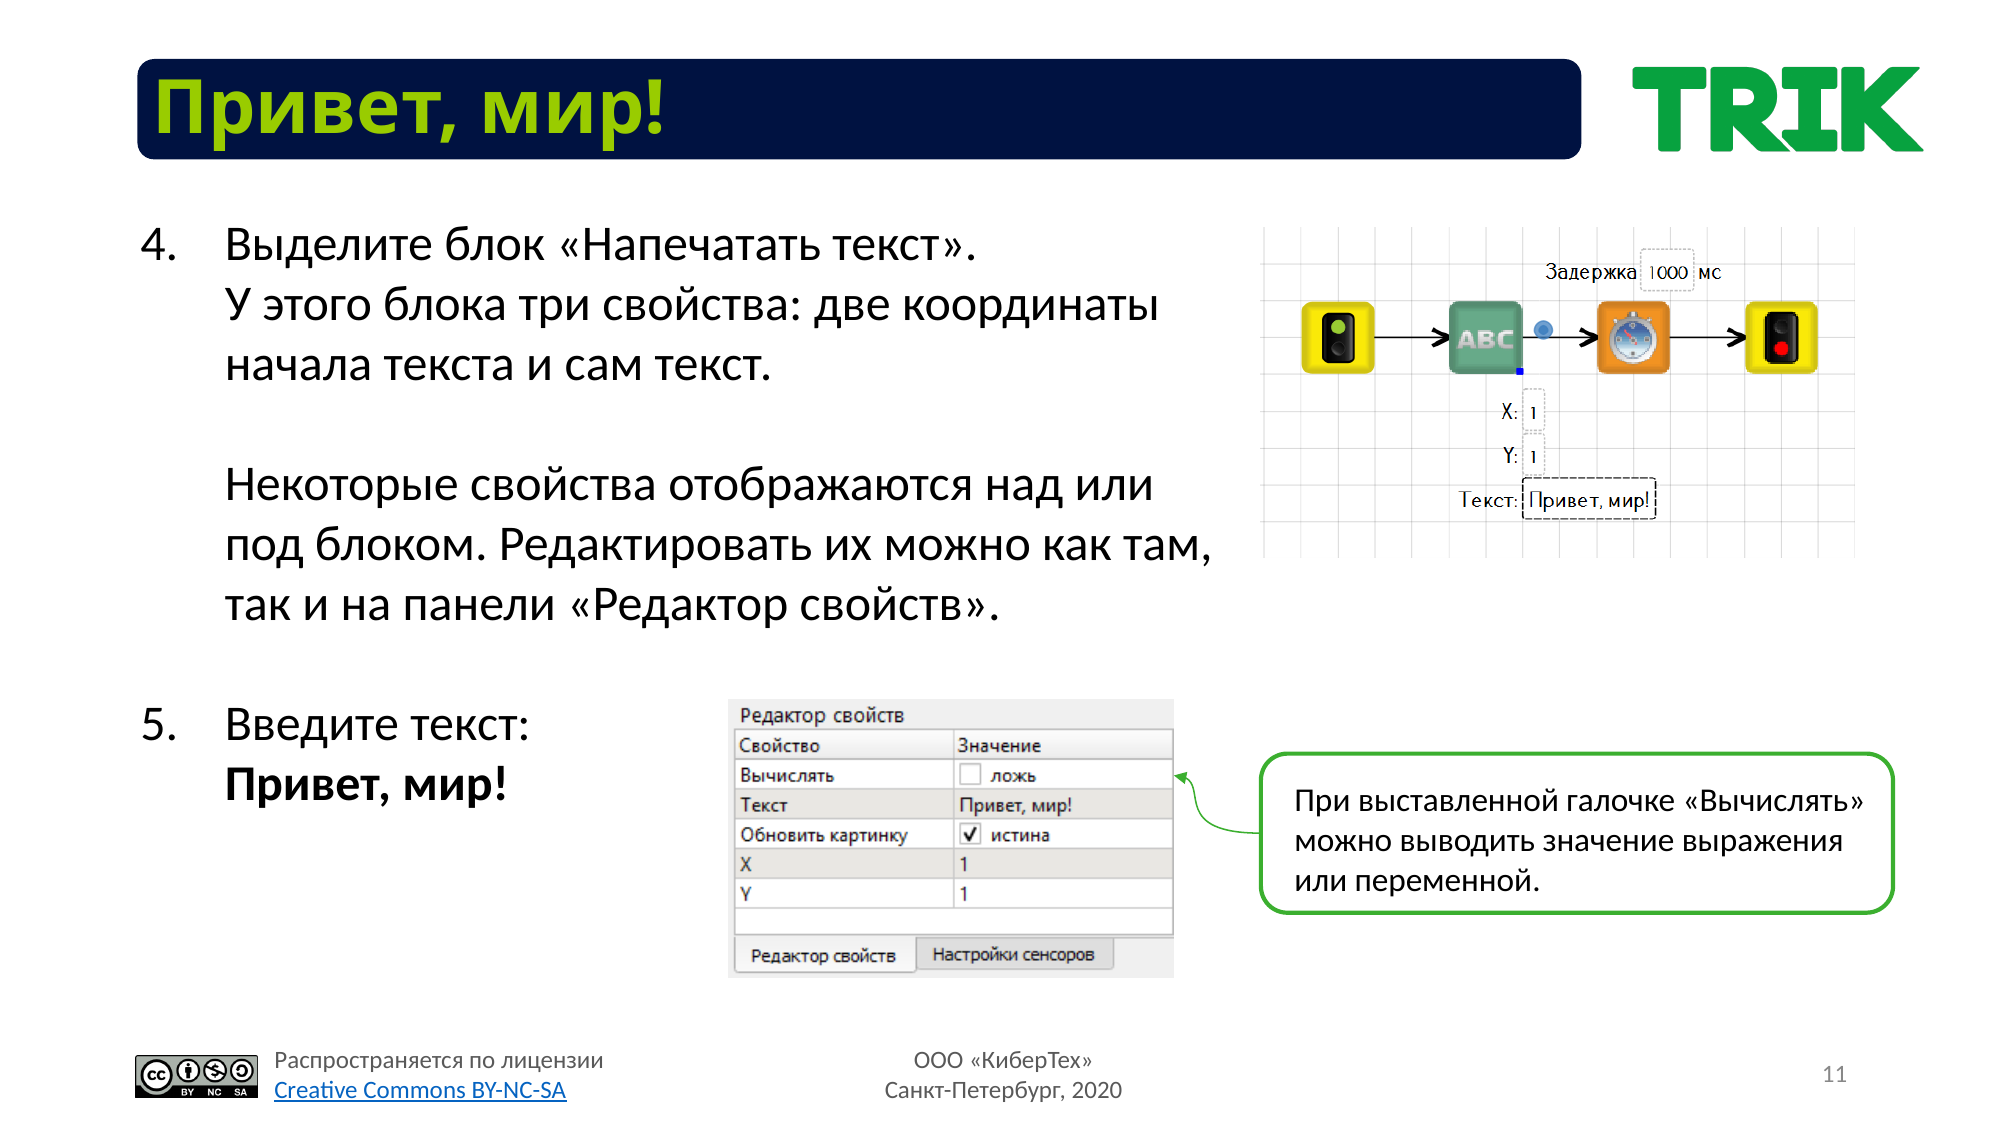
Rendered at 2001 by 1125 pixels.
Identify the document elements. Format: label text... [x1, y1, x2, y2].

text_box Выделите блок «Напечатать текст». У этого блока три свойства: две координаты начала текста и сам текст. Некоторые свойства отображаются над или под блоком. Редактировать их можно как там, так и на панели «Редактор свойств». Введите текст: Привет, мир! [125, 203, 1260, 818]
title Привет, мир! [137, 61, 1582, 163]
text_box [1260, 753, 1894, 913]
picture [1631, 64, 1924, 154]
picture [728, 699, 1175, 979]
picture [1260, 226, 1855, 559]
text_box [1173, 775, 1262, 834]
slide_number 11 [1412, 1042, 1863, 1103]
picture [135, 1055, 258, 1098]
